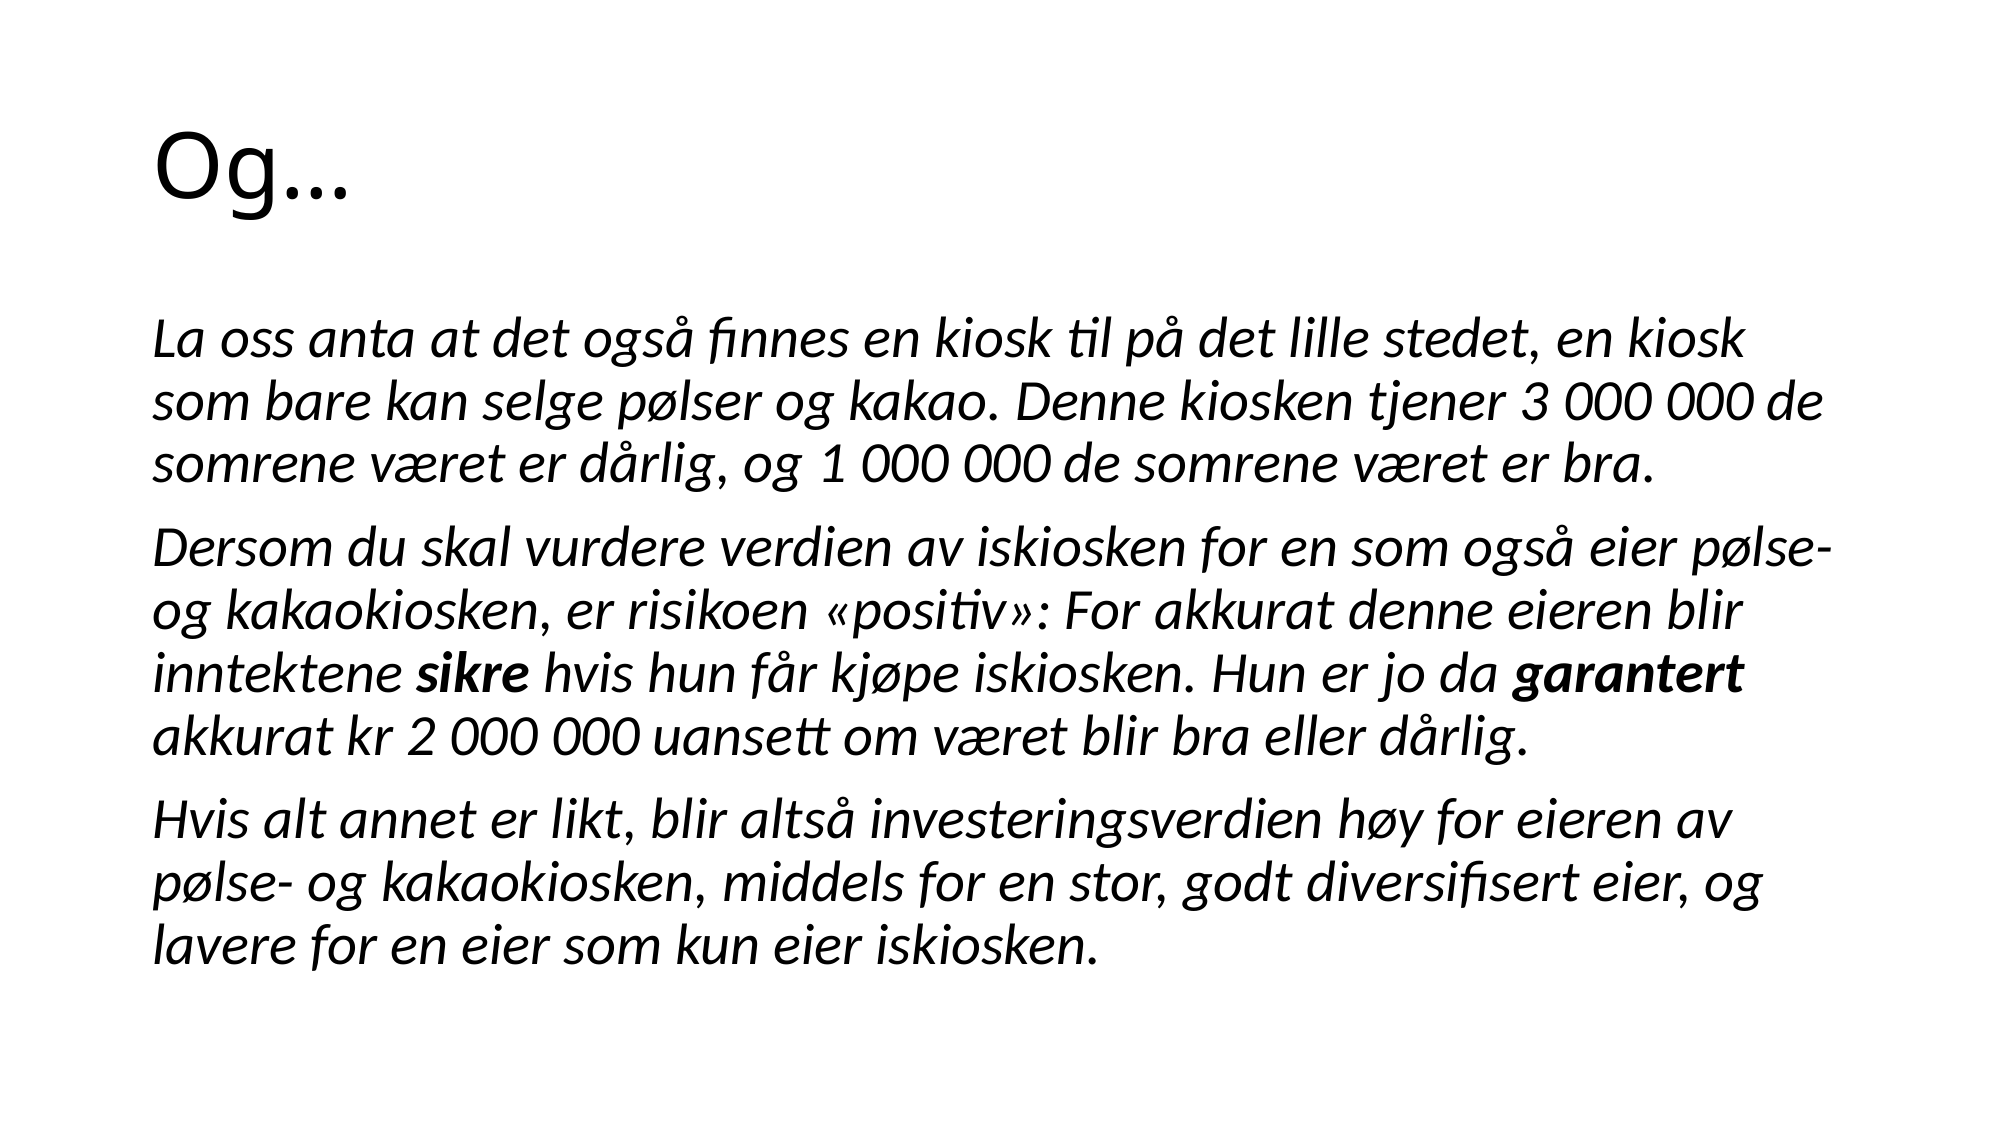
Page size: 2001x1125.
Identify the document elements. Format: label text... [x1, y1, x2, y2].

list La oss anta at det også finnes en kiosk til på det lille stedet, en kiosk som bare kan selge pølser og kakao. Denne kiosken tjener 3 000 000 de somrene været er dårlig, og 1 000 000 de somrene været er bra. Dersom du skal vurdere verdien av iskiosken for en som også eier pølse- og kakaokiosken, er risikoen «positiv»: For akkurat denne eieren blir inntektene sikre hvis hun får kjøpe iskiosken. Hun er jo da garantert akkurat kr 2 000 000 uansett om været blir bra eller dårlig. Hvis alt annet er likt, blir altså investeringsverdien høy for eieren av pølse- og kakaokiosken, middels for en stor, godt diversifisert eier, og lavere for en eier som kun eier iskiosken. [137, 299, 1863, 1014]
title Og… [137, 59, 1863, 278]
